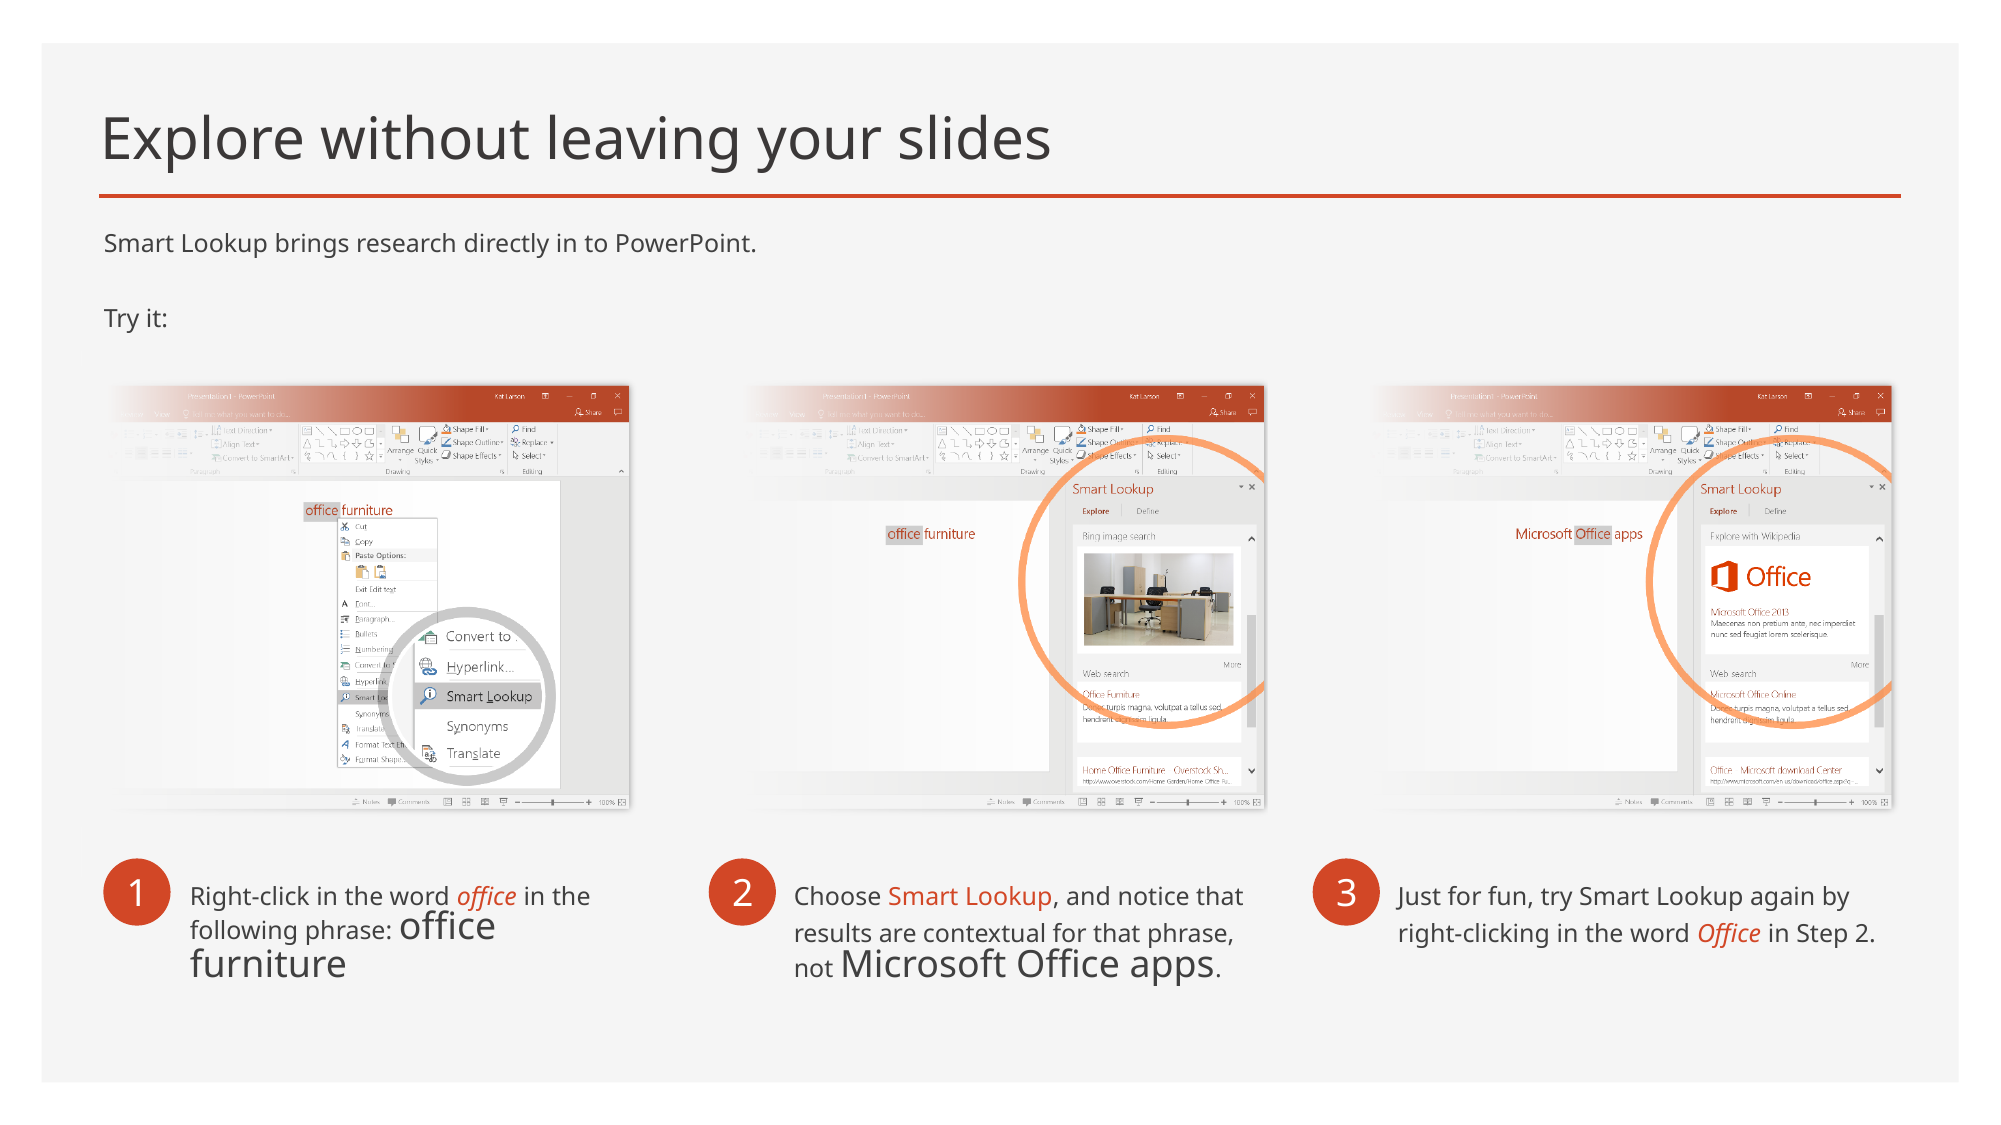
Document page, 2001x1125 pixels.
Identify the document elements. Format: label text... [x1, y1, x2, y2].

text_box Smart Lookup brings research directly in to PowerPoint. Try it: [88, 212, 1089, 351]
text_box Choose Smart Lookup, and notice that results are contextual for that phrase, not Microsoft Office apps. [778, 877, 1289, 1083]
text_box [91, 858, 184, 926]
title Explore without leaving your slides [85, 73, 1214, 179]
text_box Right-click in the word office in the following phrase: office furniture [174, 877, 654, 1079]
text_box Just for fun, try Smart Lookup again by right-clicking in the word Office in Step 2. [1382, 877, 1893, 1086]
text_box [1300, 858, 1393, 926]
picture [81, 351, 1907, 877]
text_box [696, 858, 789, 926]
